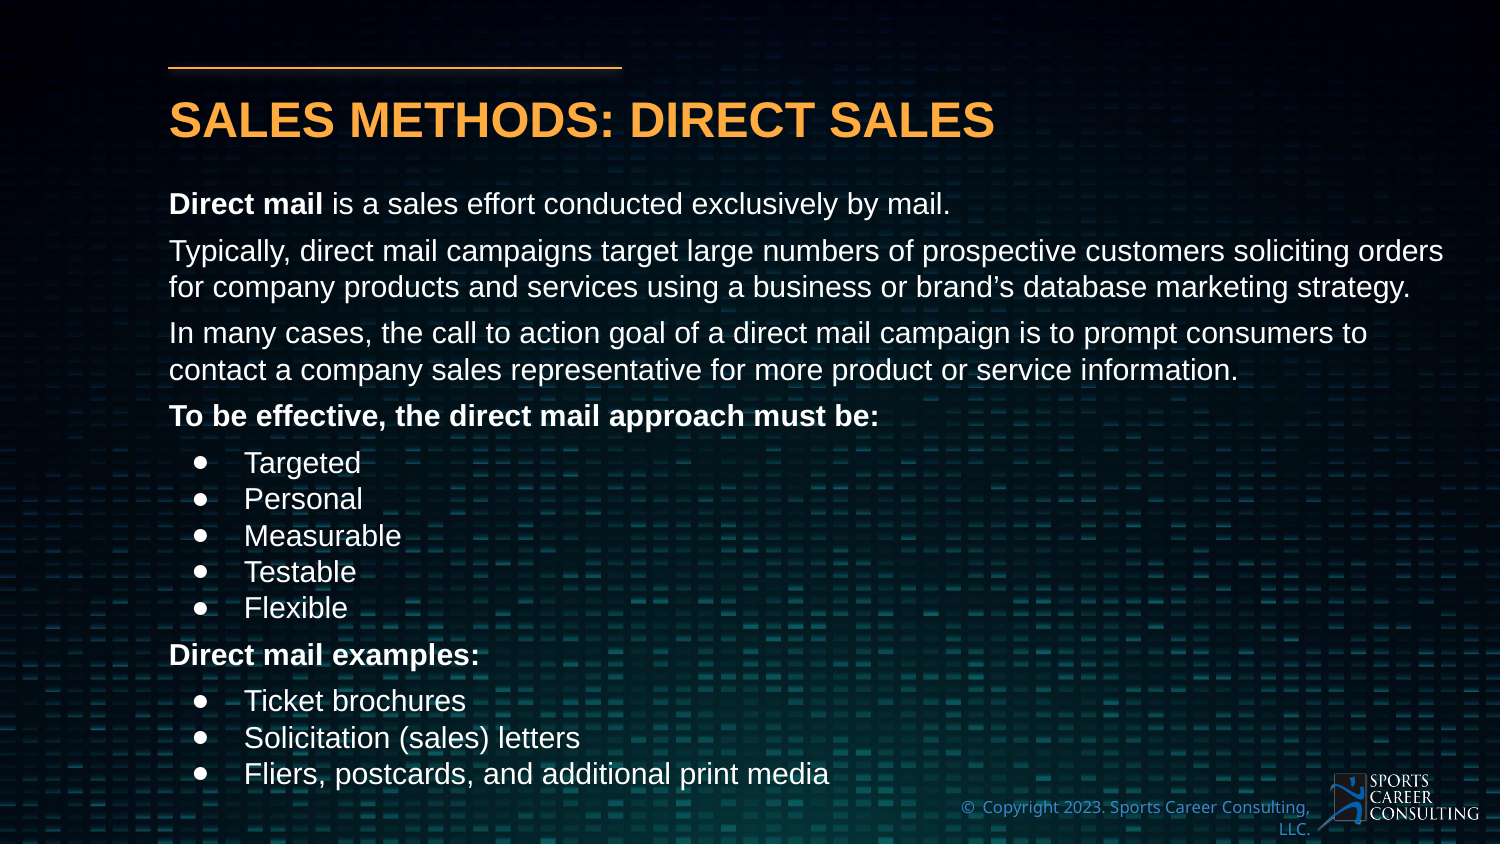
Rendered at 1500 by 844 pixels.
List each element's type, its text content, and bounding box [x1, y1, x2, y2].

title SALES METHODS: DIRECT SALES [153, 72, 1469, 169]
picture [0, 0, 1500, 844]
text_box © Copyright 2023. Sports Career Consulting, LLC. [914, 769, 1326, 844]
list Direct mail is a sales effort conducted exclusively by mail. Typically, direct mail campaigns target large numbers of prospective customers soliciting orders for company products and services using a business or brand’s database marketing strategy. In many cases, the call to action goal of a direct mail campaign is to prompt consumers to contact a company sales representative for more product or service information. To be effective, the direct mail approach must be: Targeted Personal Measurable Testable Flexible Direct mail examples: Ticket brochures Solicitation (sales) letters Fliers, postcards, and additional print media [153, 169, 1469, 753]
